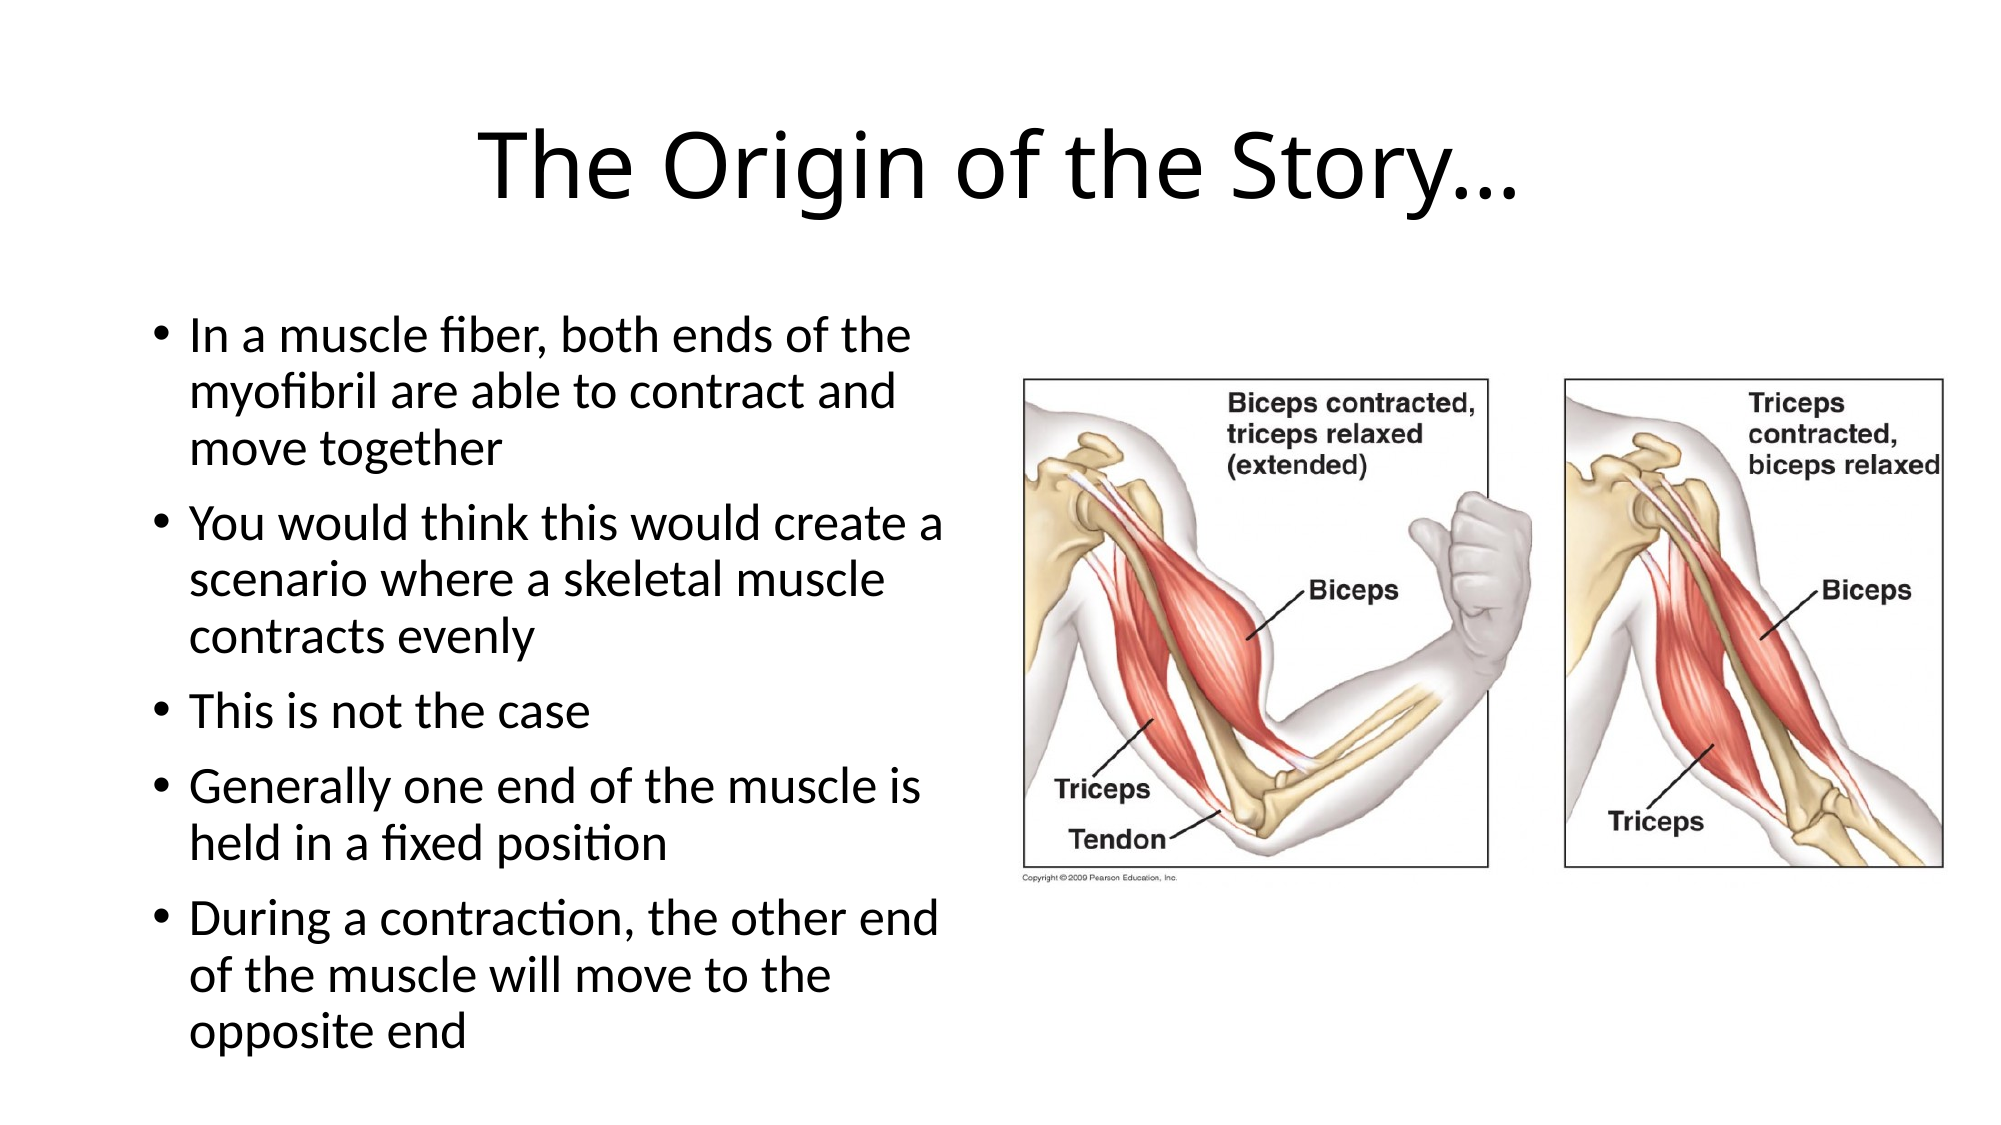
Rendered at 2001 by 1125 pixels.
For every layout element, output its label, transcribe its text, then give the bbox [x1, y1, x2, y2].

title The Origin of the Story… [137, 59, 1863, 278]
list In a muscle fiber, both ends of the myofibril are able to contract and move together You would think this would create a scenario where a skeletal muscle contracts evenly This is not the case Generally one end of the muscle is held in a fixed position During a contraction, the other end of the muscle will move to the opposite end [137, 299, 988, 1070]
picture [1018, 373, 1948, 888]
